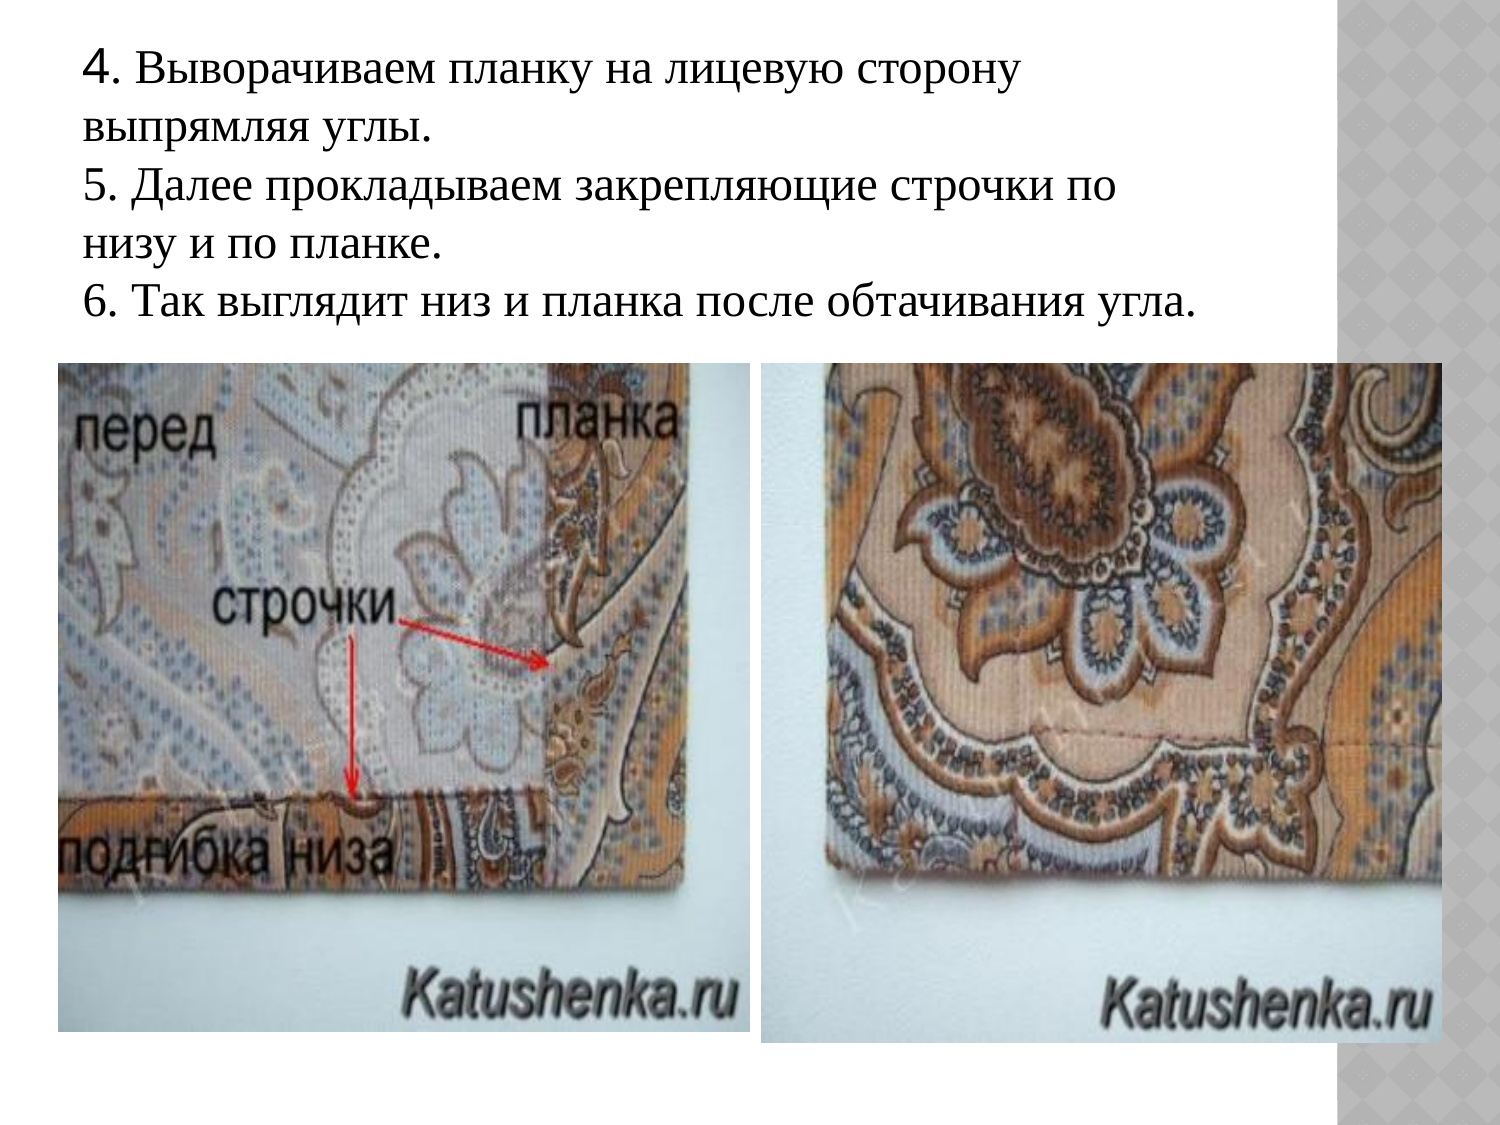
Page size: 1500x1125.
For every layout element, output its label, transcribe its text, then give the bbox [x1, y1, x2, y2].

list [58, 362, 751, 1032]
list 4. Выворачиваем планку на лицевую сторону выпрямляя углы. 5. Далее прокладываем закрепляющие строчки по низу и по планке. 6. Так выглядит низ и планка после обтачивания угла. [75, 35, 1219, 366]
picture [761, 362, 1442, 1044]
